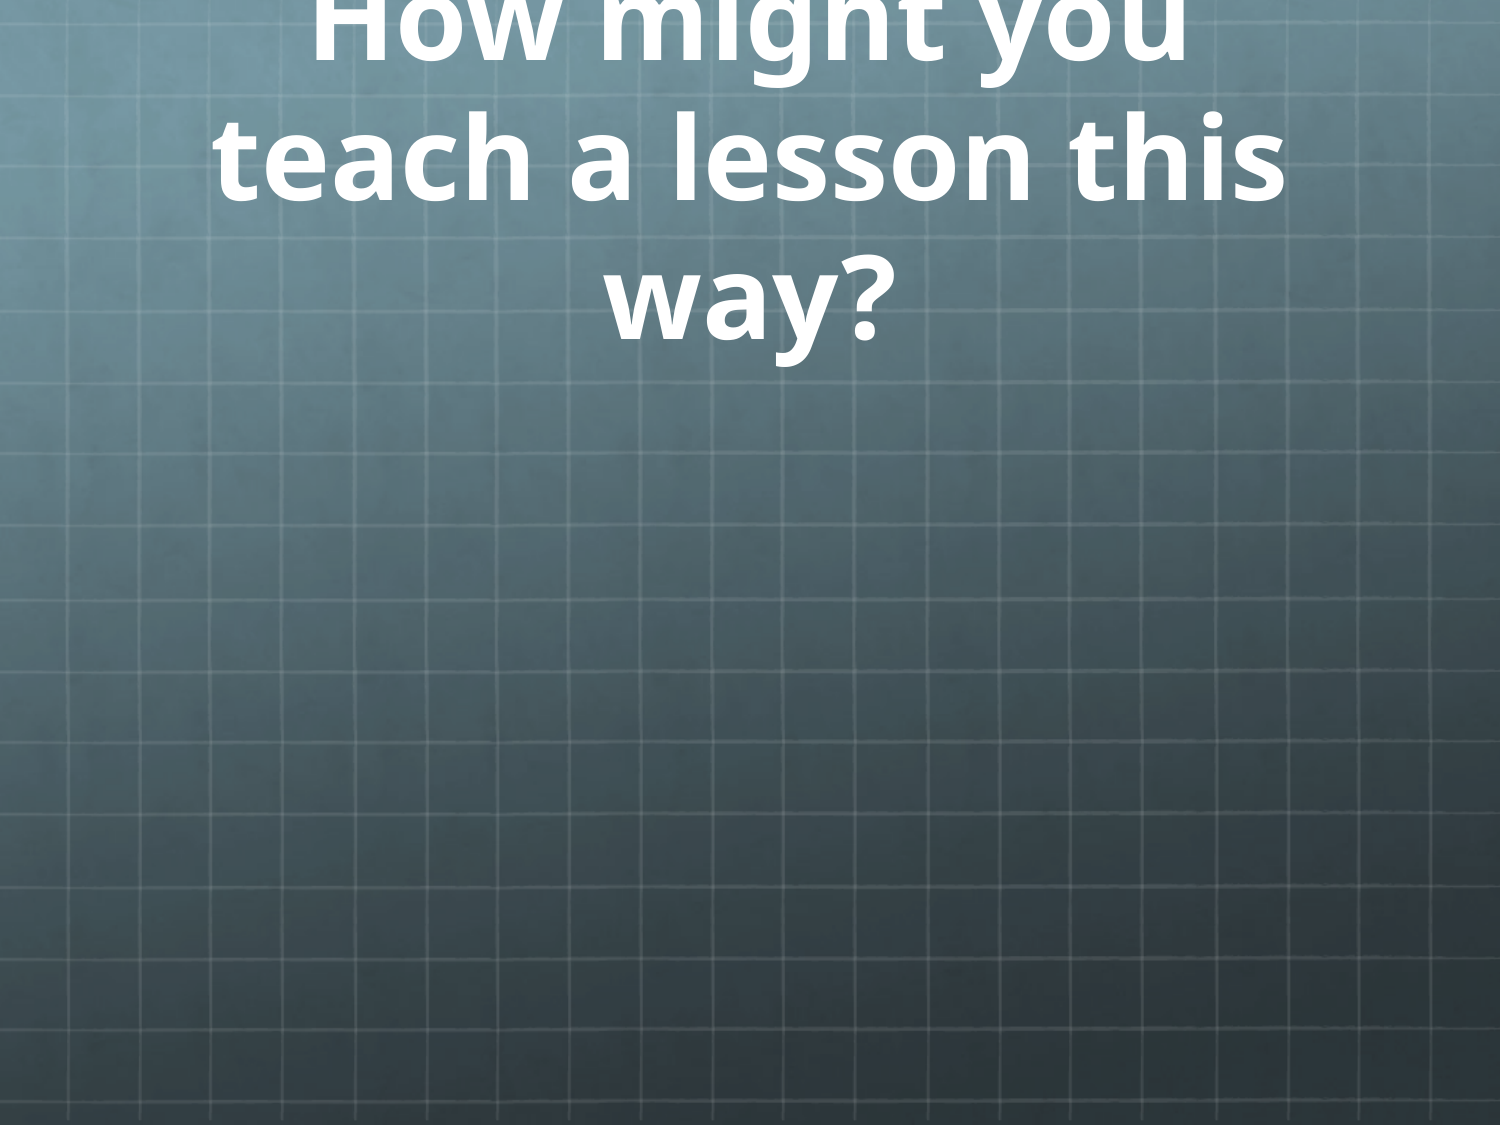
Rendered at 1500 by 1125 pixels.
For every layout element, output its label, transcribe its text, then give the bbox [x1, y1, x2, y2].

title How might you teach a lesson this way? [127, 17, 1372, 289]
picture [0, 0, 1500, 1125]
